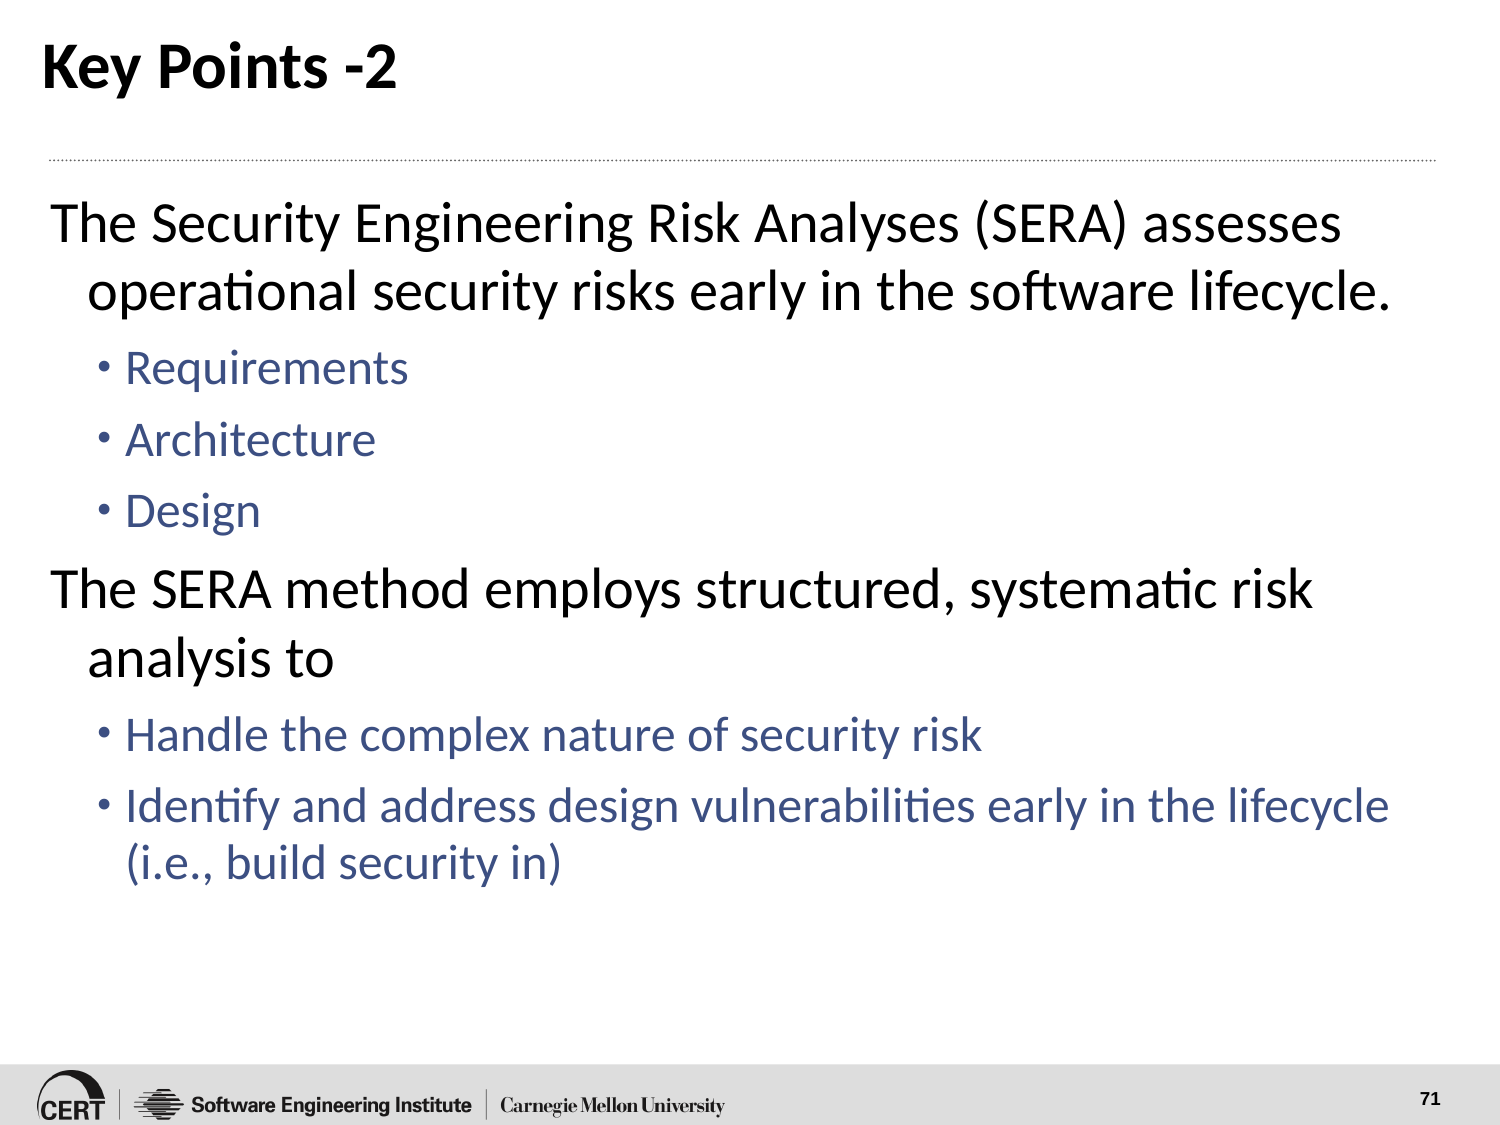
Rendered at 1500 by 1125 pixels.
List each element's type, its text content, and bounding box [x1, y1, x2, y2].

list The Security Engineering Risk Analyses (SERA) assesses operational security risks early in the software lifecycle. Requirements Architecture Design The SERA method employs structured, systematic risk analysis to Handle the complex nature of security risk Identify and address design vulnerabilities early in the lifecycle (i.e., build security in) [49, 187, 1438, 1001]
picture [37, 1069, 725, 1122]
title Key Points -2 [42, 37, 1434, 155]
